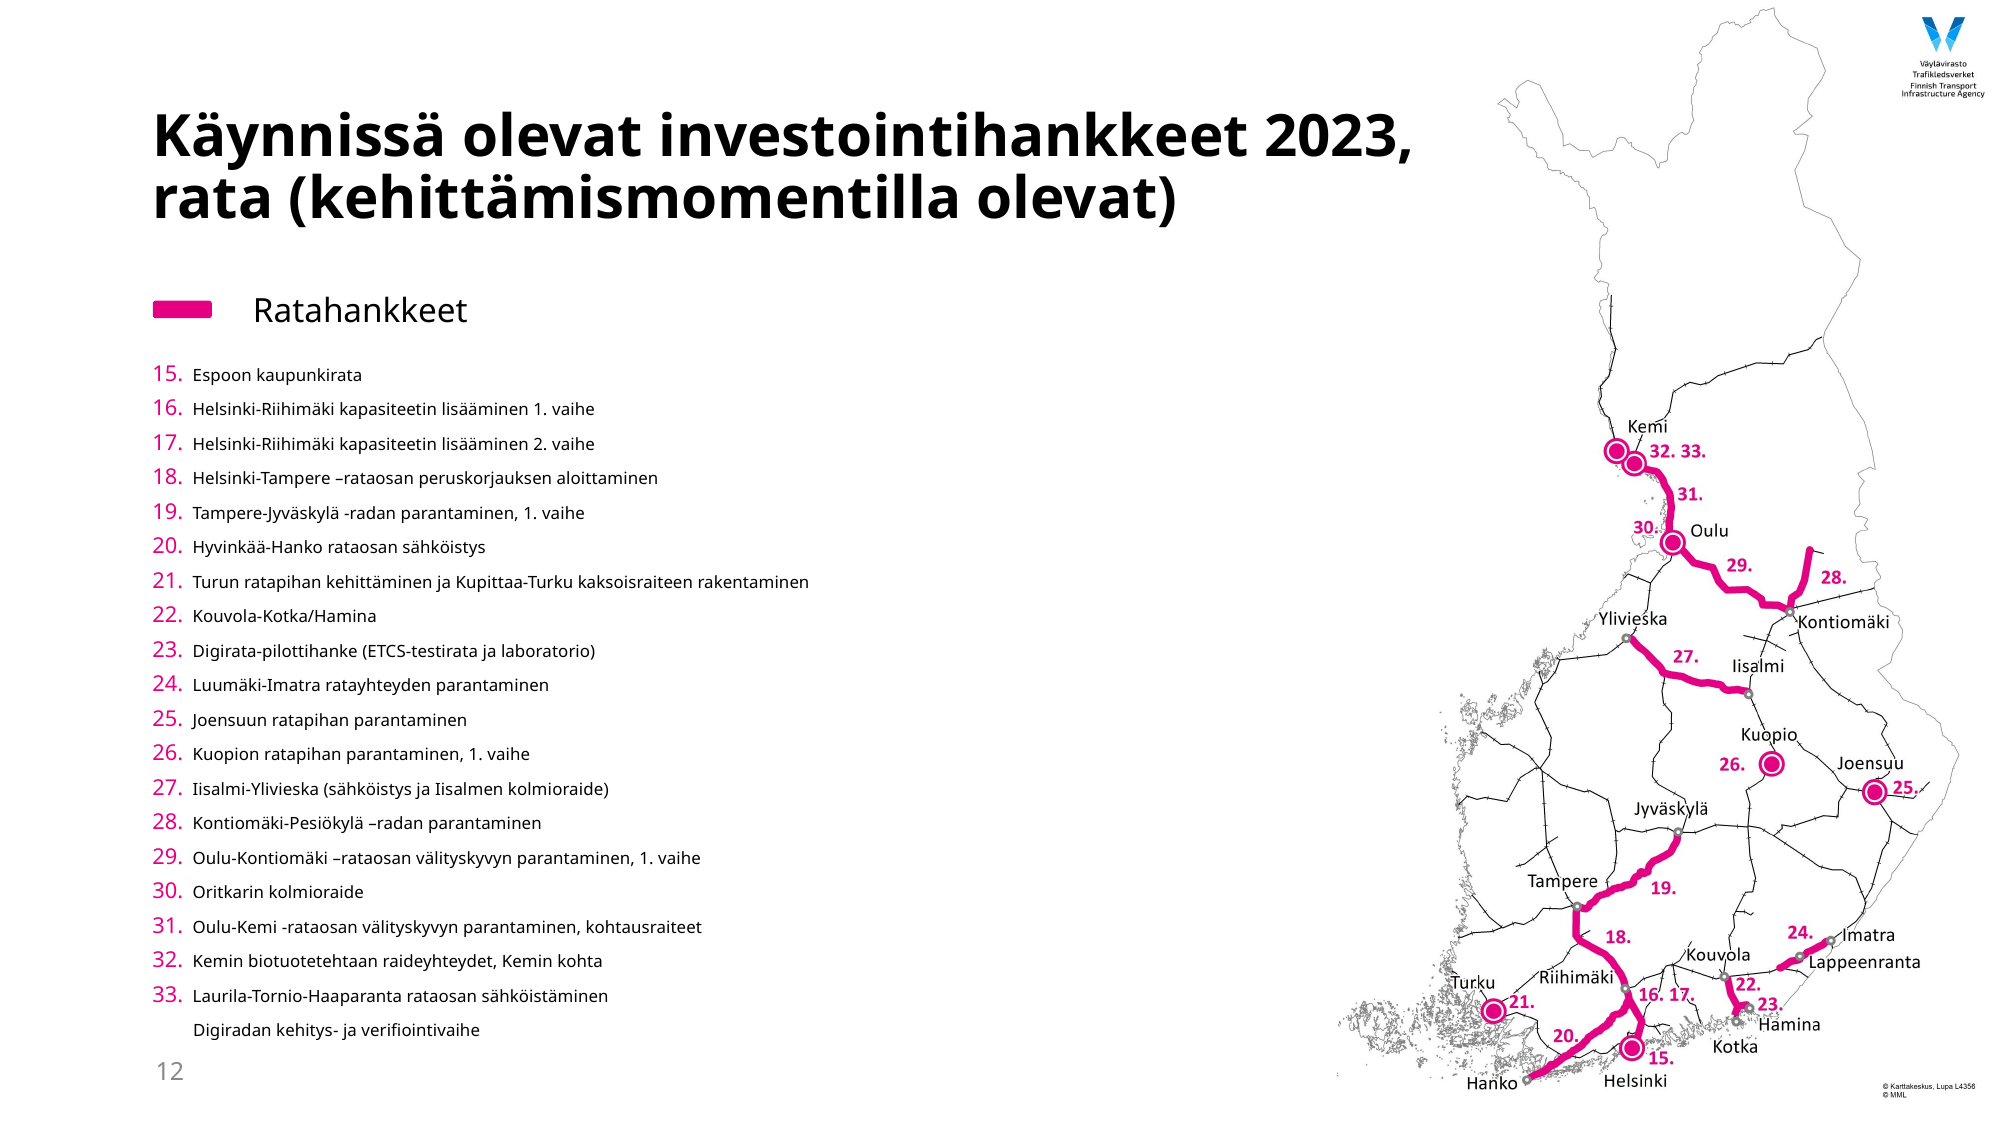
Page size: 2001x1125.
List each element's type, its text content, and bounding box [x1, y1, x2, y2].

title Käynnissä olevat investointihankkeet 2023, rata (kehittämismomentilla olevat) [137, 59, 1316, 278]
slide_number 12 [140, 1042, 233, 1103]
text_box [152, 281, 497, 338]
picture [1316, 0, 1991, 1103]
list Espoon kaupunkirata Helsinki-Riihimäki kapasiteetin lisääminen 1. vaihe Helsinki-Riihimäki kapasiteetin lisääminen 2. vaihe Helsinki-Tampere –rataosan peruskorjauksen aloittaminen Tampere-Jyväskylä -radan parantaminen, 1. vaihe Hyvinkää-Hanko rataosan sähköistys Turun ratapihan kehittäminen ja Kupittaa-Turku kaksoisraiteen rakentaminen Kouvola-Kotka/Hamina Digirata-pilottihanke (ETCS-testirata ja laboratorio) Luumäki-Imatra ratayhteyden parantaminen Joensuun ratapihan parantaminen Kuopion ratapihan parantaminen, 1. vaihe Iisalmi-Ylivieska (sähköistys ja Iisalmen kolmioraide) Kontiomäki-Pesiökylä –radan parantaminen Oulu-Kontiomäki –rataosan välityskyvyn parantaminen, 1. vaihe Oritkarin kolmioraide Oulu-Kemi -rataosan välityskyvyn parantaminen, kohtausraiteet Kemin biotuotetehtaan raideyhteydet, Kemin kohta Laurila-Tornio-Haaparanta rataosan sähköistäminen Digiradan kehitys- ja verifiointivaihe [137, 342, 1316, 1052]
